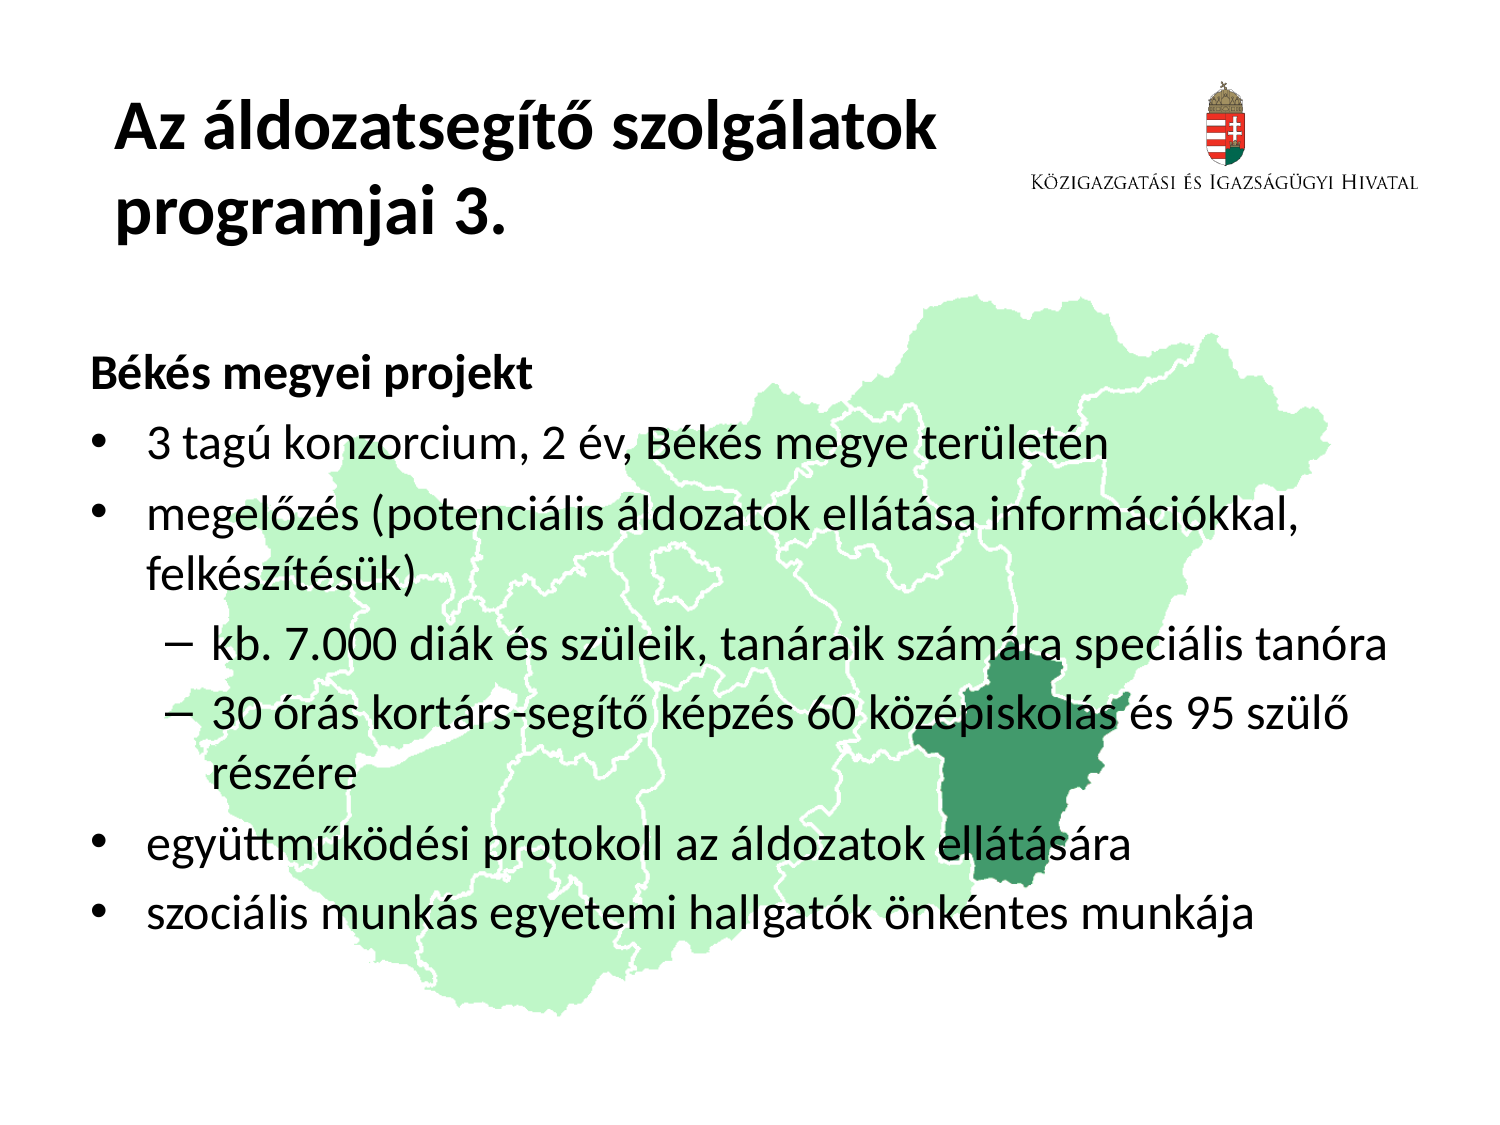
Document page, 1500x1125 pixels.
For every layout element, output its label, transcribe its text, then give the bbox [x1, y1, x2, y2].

picture [1031, 81, 1418, 189]
picture [147, 257, 1346, 1056]
list Békés megyei projekt 3 tagú konzorcium, 2 év, Békés megye területén megelőzés (potenciális áldozatok ellátása információkkal, felkészítésük) kb. 7.000 diák és szüleik, tanáraik számára speciális tanóra 30 órás kortárs-segítő képzés 60 középiskolás és 95 szülő részére együttműködési protokoll az áldozatok ellátására szociális munkás egyetemi hallgatók önkéntes munkája [75, 262, 142, 1005]
text_box Az áldozatsegítő szolgálatok programjai 3. [99, 70, 1450, 258]
list Békés megyei projekt 3 tagú konzorcium, 2 év, Békés megye területén megelőzés (potenciális áldozatok ellátása információkkal, felkészítésük) kb. 7.000 diák és szüleik, tanáraik számára speciális tanóra 30 órás kortárs-segítő képzés 60 középiskolás és 95 szülő részére együttműködési protokoll az áldozatok ellátására szociális munkás egyetemi hallgatók önkéntes munkája [1350, 262, 1425, 1005]
